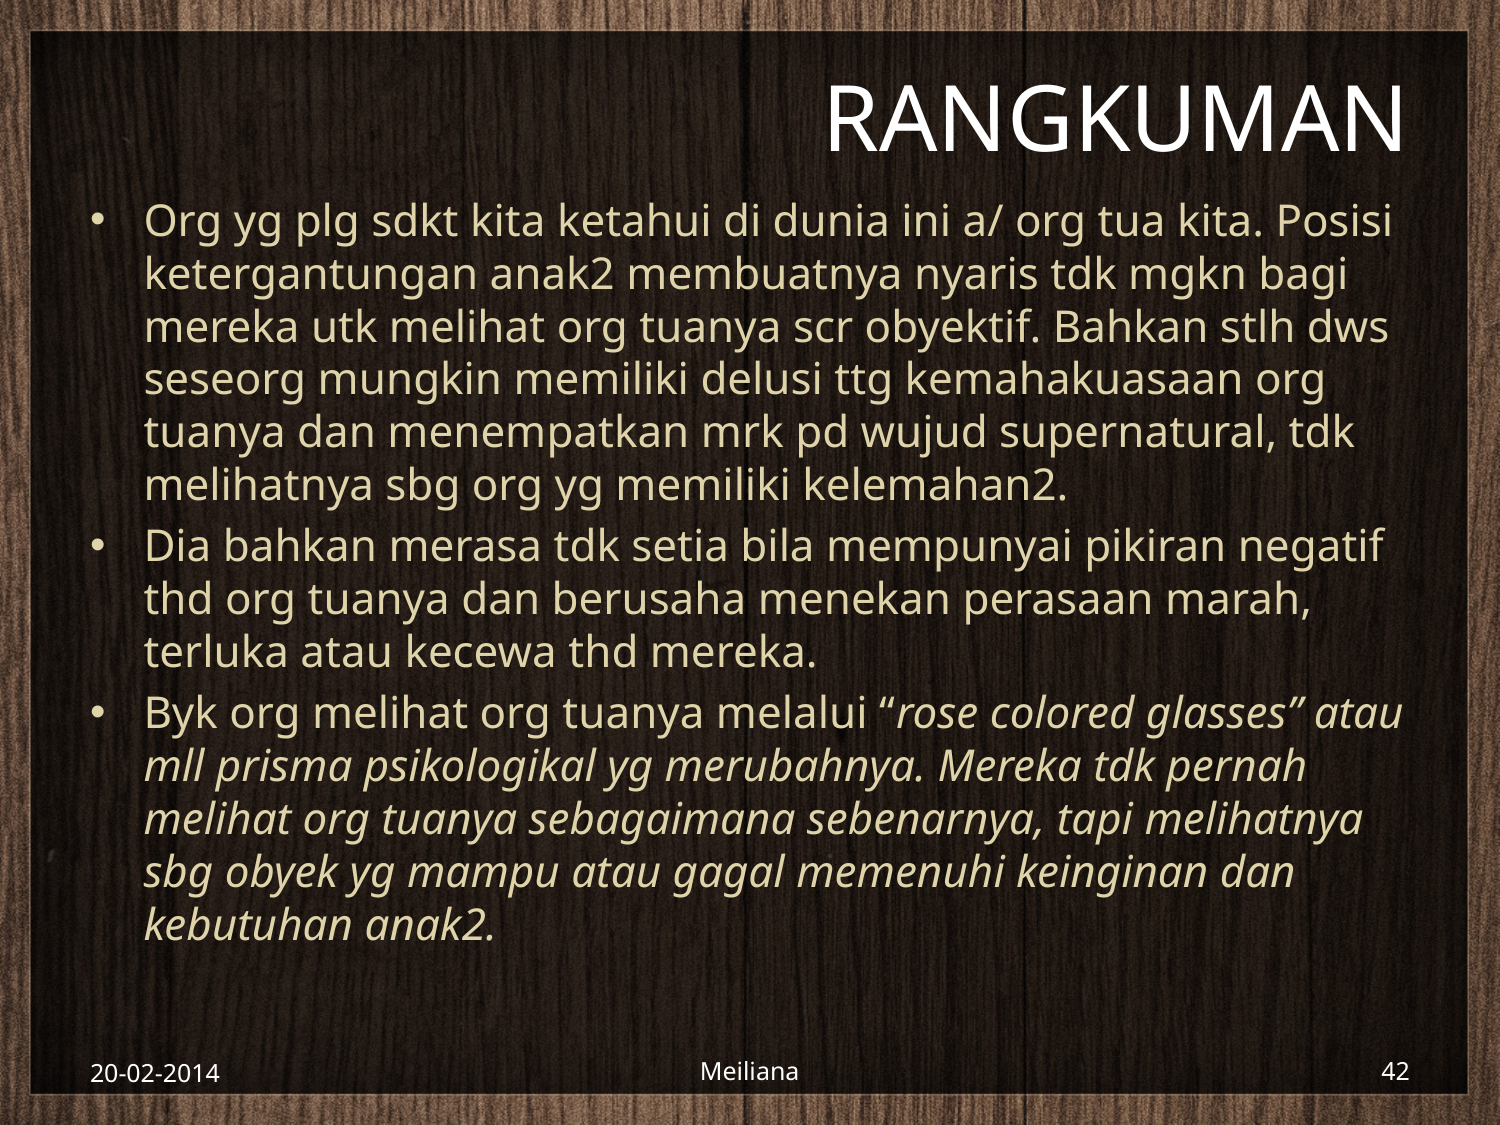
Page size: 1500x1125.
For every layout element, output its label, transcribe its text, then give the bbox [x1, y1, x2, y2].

slide_number 42 [1074, 1042, 1425, 1103]
footer Meiliana [512, 1042, 988, 1103]
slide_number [75, 1042, 425, 1103]
title RANGKUMAN [75, 45, 1425, 184]
picture [0, 0, 1500, 1125]
list Org yg plg sdkt kita ketahui di dunia ini a/ org tua kita. Posisi ketergantungan anak2 membuatnya nyaris tdk mgkn bagi mereka utk melihat org tuanya scr obyektif. Bahkan stlh dws seseorg mungkin memiliki delusi ttg kemahakuasaan org tuanya dan menempatkan mrk pd wujud supernatural, tdk melihatnya sbg org yg memiliki kelemahan2. Dia bahkan merasa tdk setia bila mempunyai pikiran negatif thd org tuanya dan berusaha menekan perasaan marah, terluka atau kecewa thd mereka. Byk org melihat org tuanya melalui “rose colored glasses” atau mll prisma psikologikal yg merubahnya. Mereka tdk pernah melihat org tuanya sebagaimana sebenarnya, tapi melihatnya sbg obyek yg mampu atau gagal memenuhi keinginan dan kebutuhan anak2. [75, 184, 1425, 1005]
